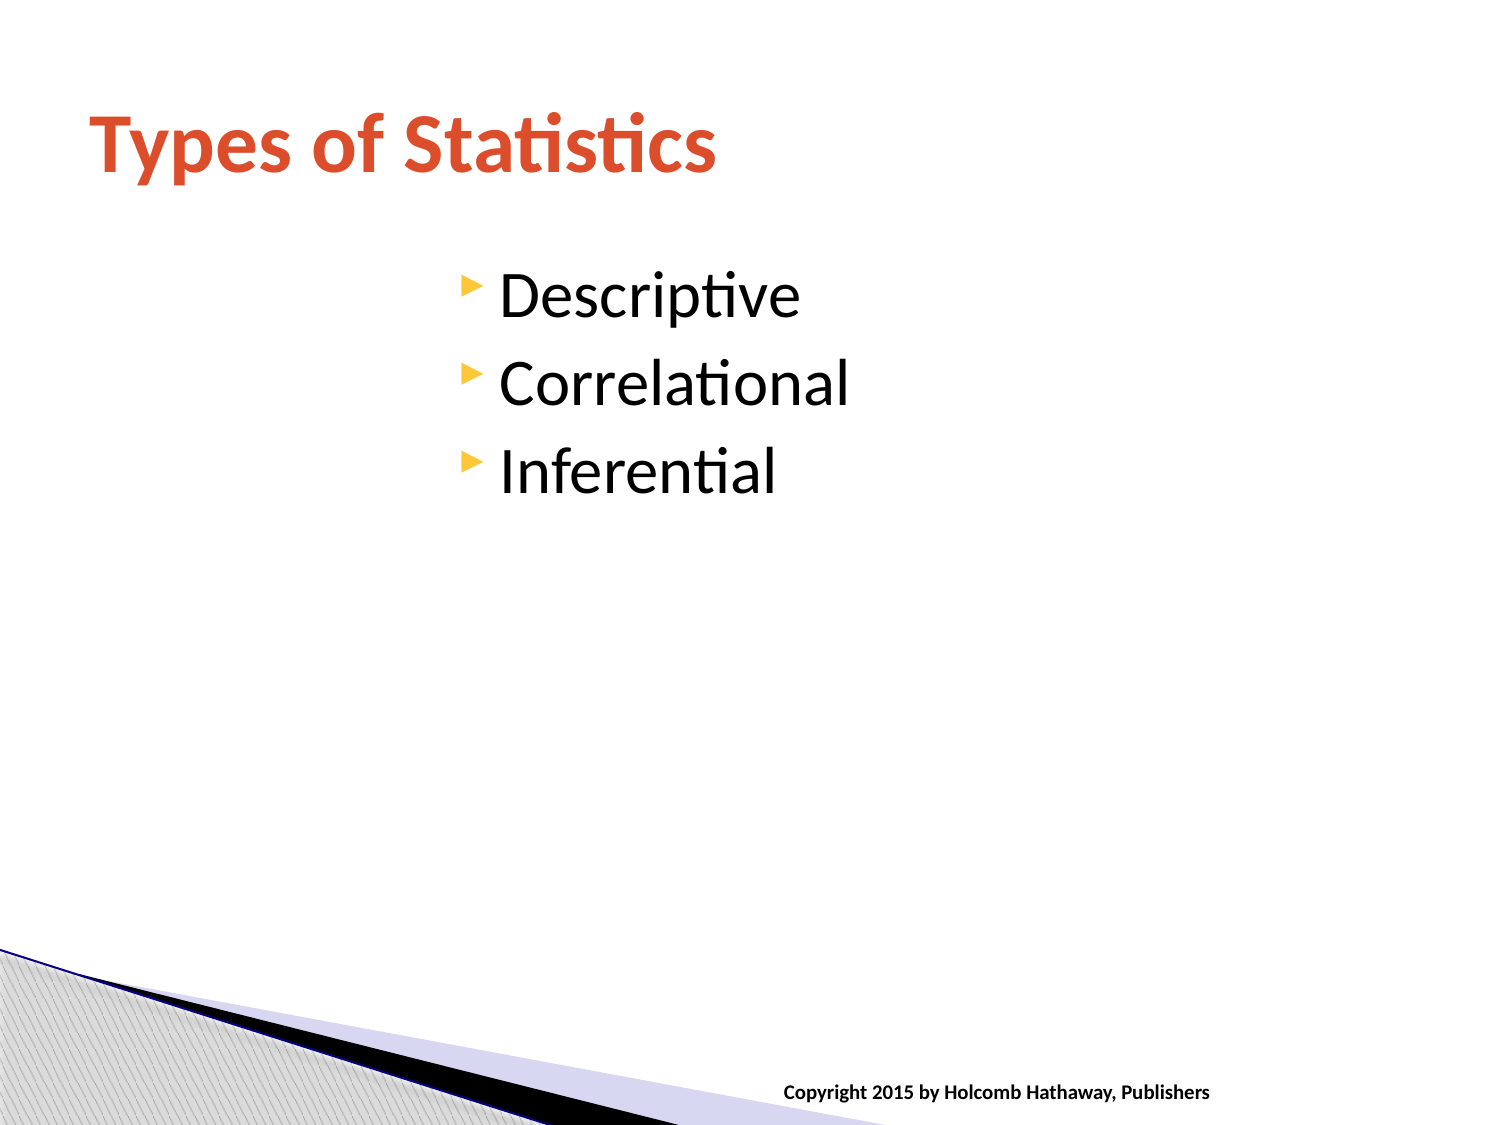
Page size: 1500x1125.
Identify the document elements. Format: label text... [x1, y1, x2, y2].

title Types of Statistics [75, 45, 1425, 233]
list Descriptive Correlational Inferential [425, 243, 1125, 986]
footer Copyright 2015 by Holcomb Hathaway, Publishers [718, 1051, 1225, 1112]
